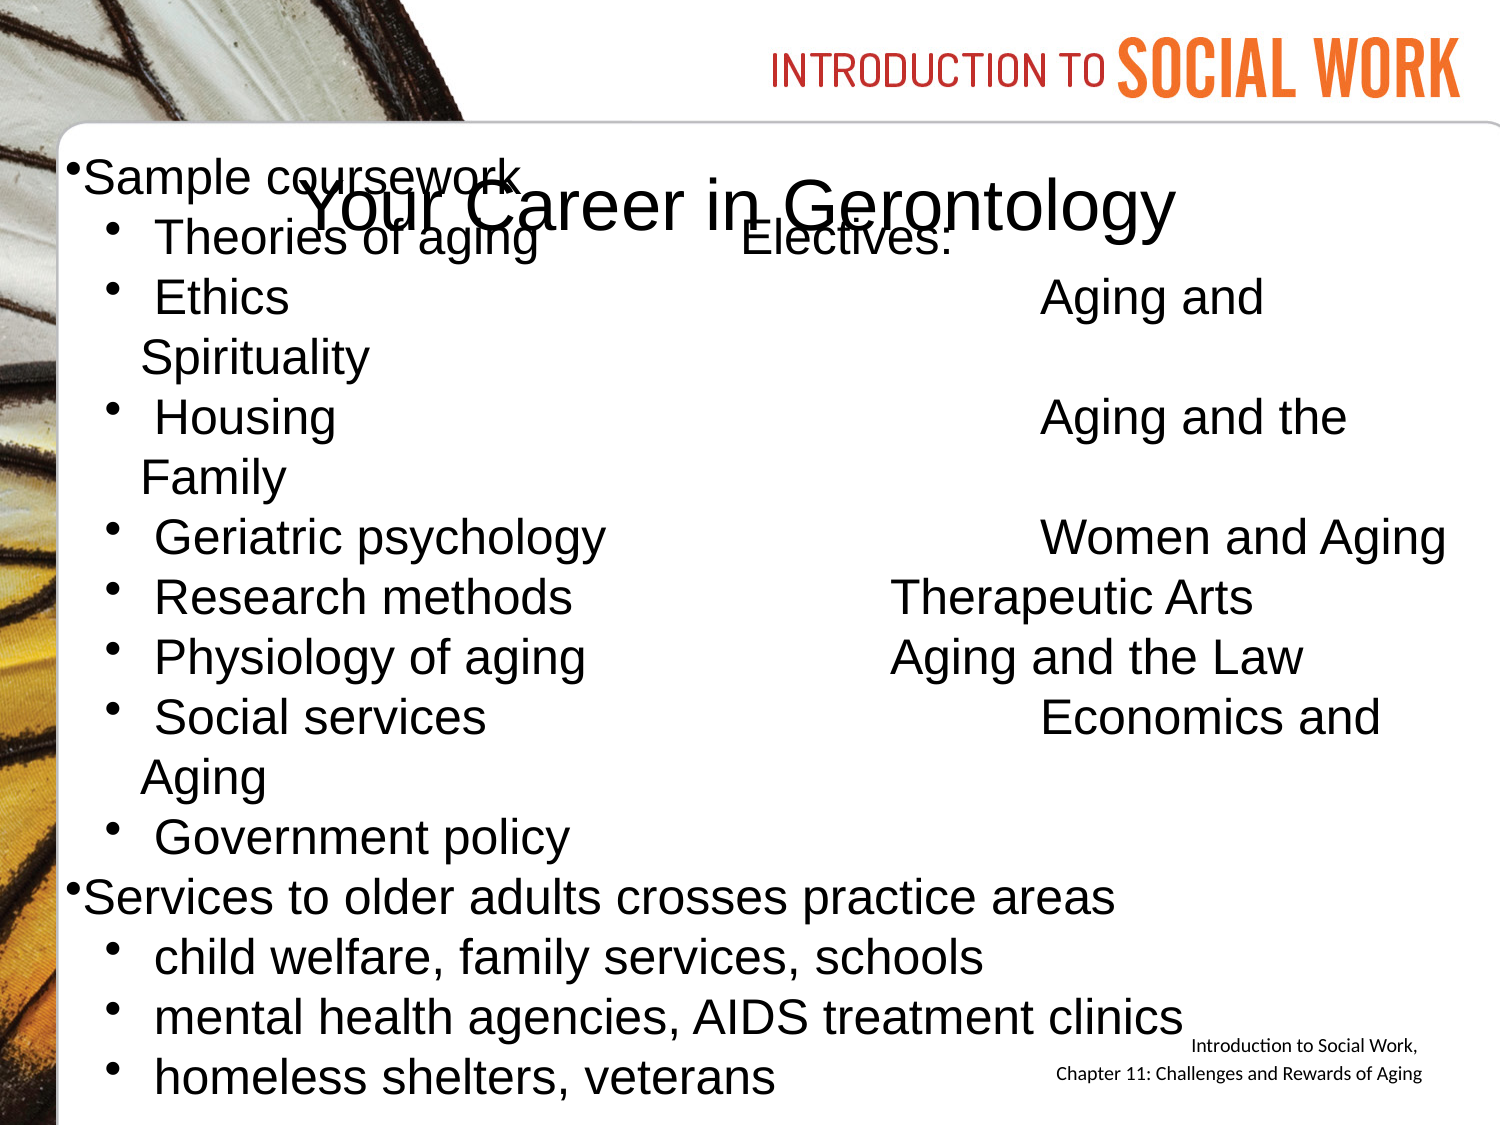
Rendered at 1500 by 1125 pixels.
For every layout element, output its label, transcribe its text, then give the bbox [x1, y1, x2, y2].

text_box Sample coursework Theories of aging Electives: Ethics Aging and Spirituality Housing Aging and the Family Geriatric psychology Women and Aging Research methods Therapeutic Arts Physiology of aging Aging and the Law Social services Economics and Aging Government policy Services to older adults crosses practice areas child welfare, family services, schools mental health agencies, AIDS treatment clinics homeless shelters, veterans [49, 137, 1463, 1112]
picture [0, 0, 1500, 1125]
